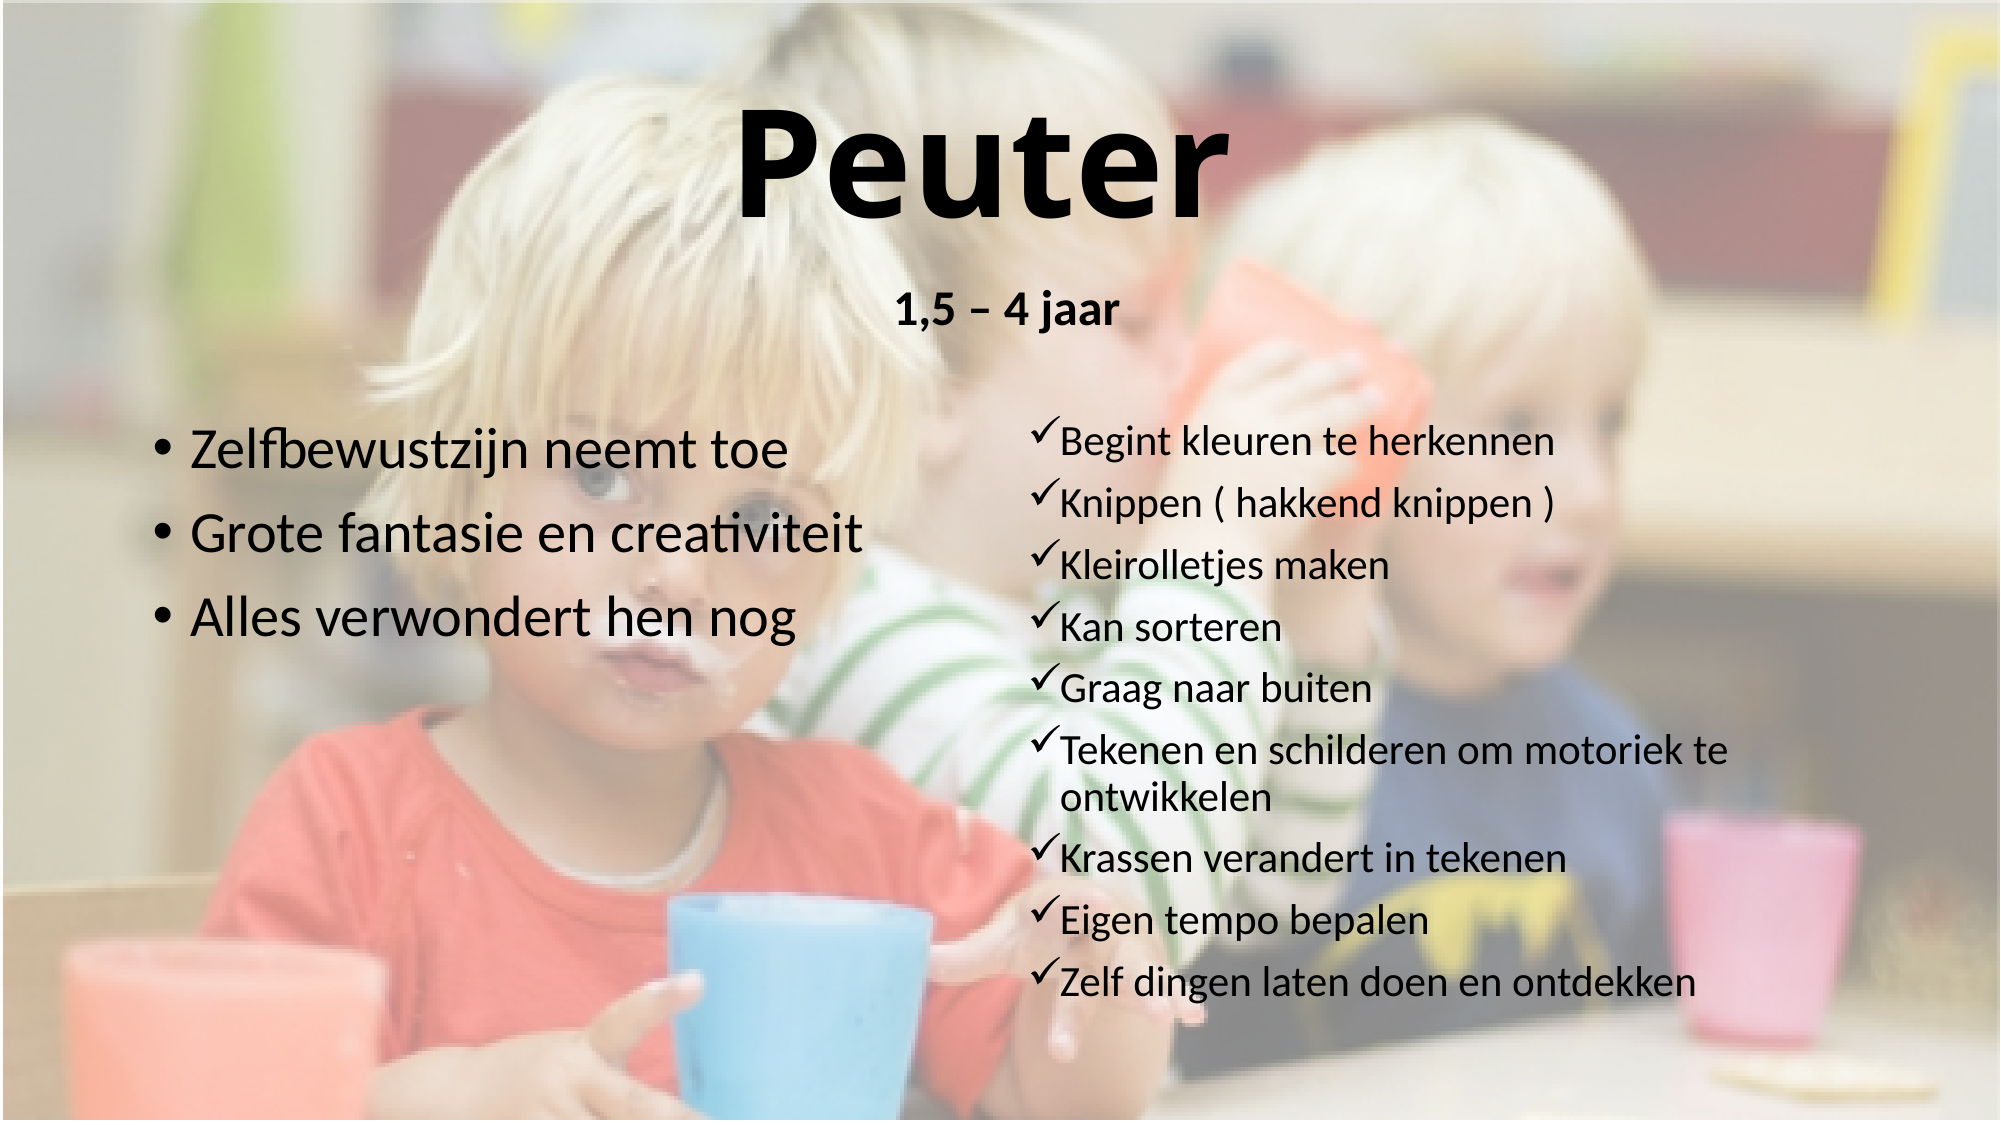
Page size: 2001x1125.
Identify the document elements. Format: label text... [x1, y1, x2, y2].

list 1,5 – 4 jaar [589, 208, 1436, 345]
title Peuter [137, 59, 1863, 278]
list Zelfbewustzijn neemt toe Grote fantasie en creativiteit Alles verwondert hen nog [137, 410, 984, 1016]
list Begint kleuren te herkennen Knippen ( hakkend knippen ) Kleirolletjes maken Kan sorteren Graag naar buiten Tekenen en schilderen om motoriek te ontwikkelen Krassen verandert in tekenen Eigen tempo bepalen Zelf dingen laten doen en ontdekken [1012, 410, 1863, 1016]
